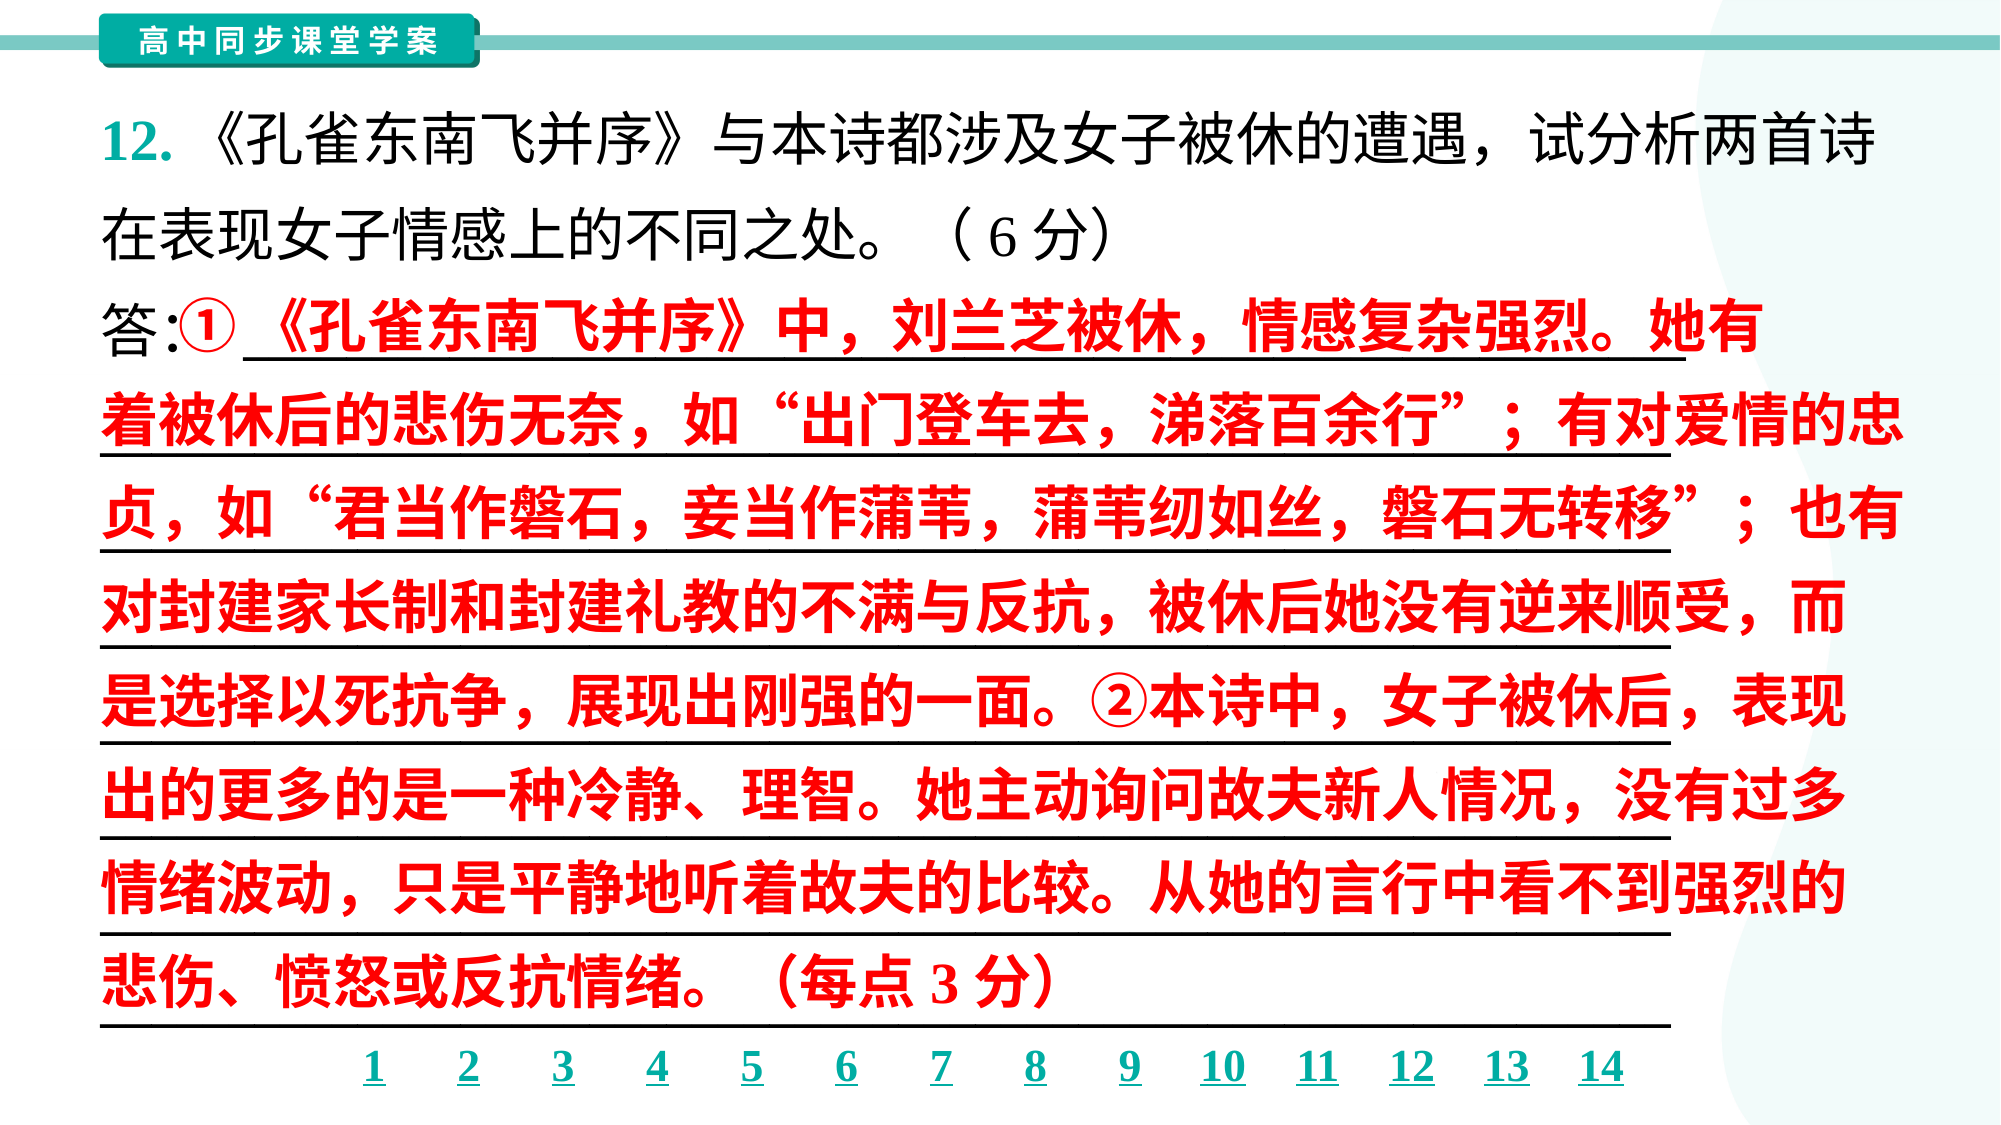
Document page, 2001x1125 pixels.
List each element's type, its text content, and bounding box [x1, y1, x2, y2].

text_box 12.《孔雀东南飞并序》与本诗都涉及女子被休的遭遇，试分析两首诗 在表现女子情感上的不同之处。（6分） 答： ________________________________________________________ _____________________________________________________________ _____________________________________________________________ _____________________________________________________________ _____________________________________________________________ _____________________________________________________________ _____________________________________________________________ _____________________________________________________________ [100, 76, 1899, 265]
text_box 12.《孔雀东南飞并序》与本诗都涉及女子被休的遭遇，试分析两首诗 在表现女子情感上的不同之处。（6分） 答： ________________________________________________________ _____________________________________________________________ _____________________________________________________________ _____________________________________________________________ _____________________________________________________________ _____________________________________________________________ _____________________________________________________________ _____________________________________________________________ [100, 1006, 1899, 1018]
text_box ①《孔雀东南飞并序》中，刘兰芝被休，情感复杂强烈。她有 着被休后的悲伤无奈，如“出门登车去，涕落百余行”；有对爱情的忠 贞，如“君当作磐石，妾当作蒲苇，蒲苇纫如丝，磐石无转移”；也有 对封建家长制和封建礼教的不满与反抗，被休后她没有逆来顺受，而 是选择以死抗争，展现出刚强的一面。②本诗中，女子被休后，表现 出的更多的是一种冷静、理智。她主动询问故夫新人情况，没有过多 情绪波动，只是平静地听着故夫的比较。从她的言行中看不到强烈的 悲伤、愤怒或反抗情绪。（每点3分） [100, 265, 1899, 1006]
picture [0, 0, 2000, 1125]
